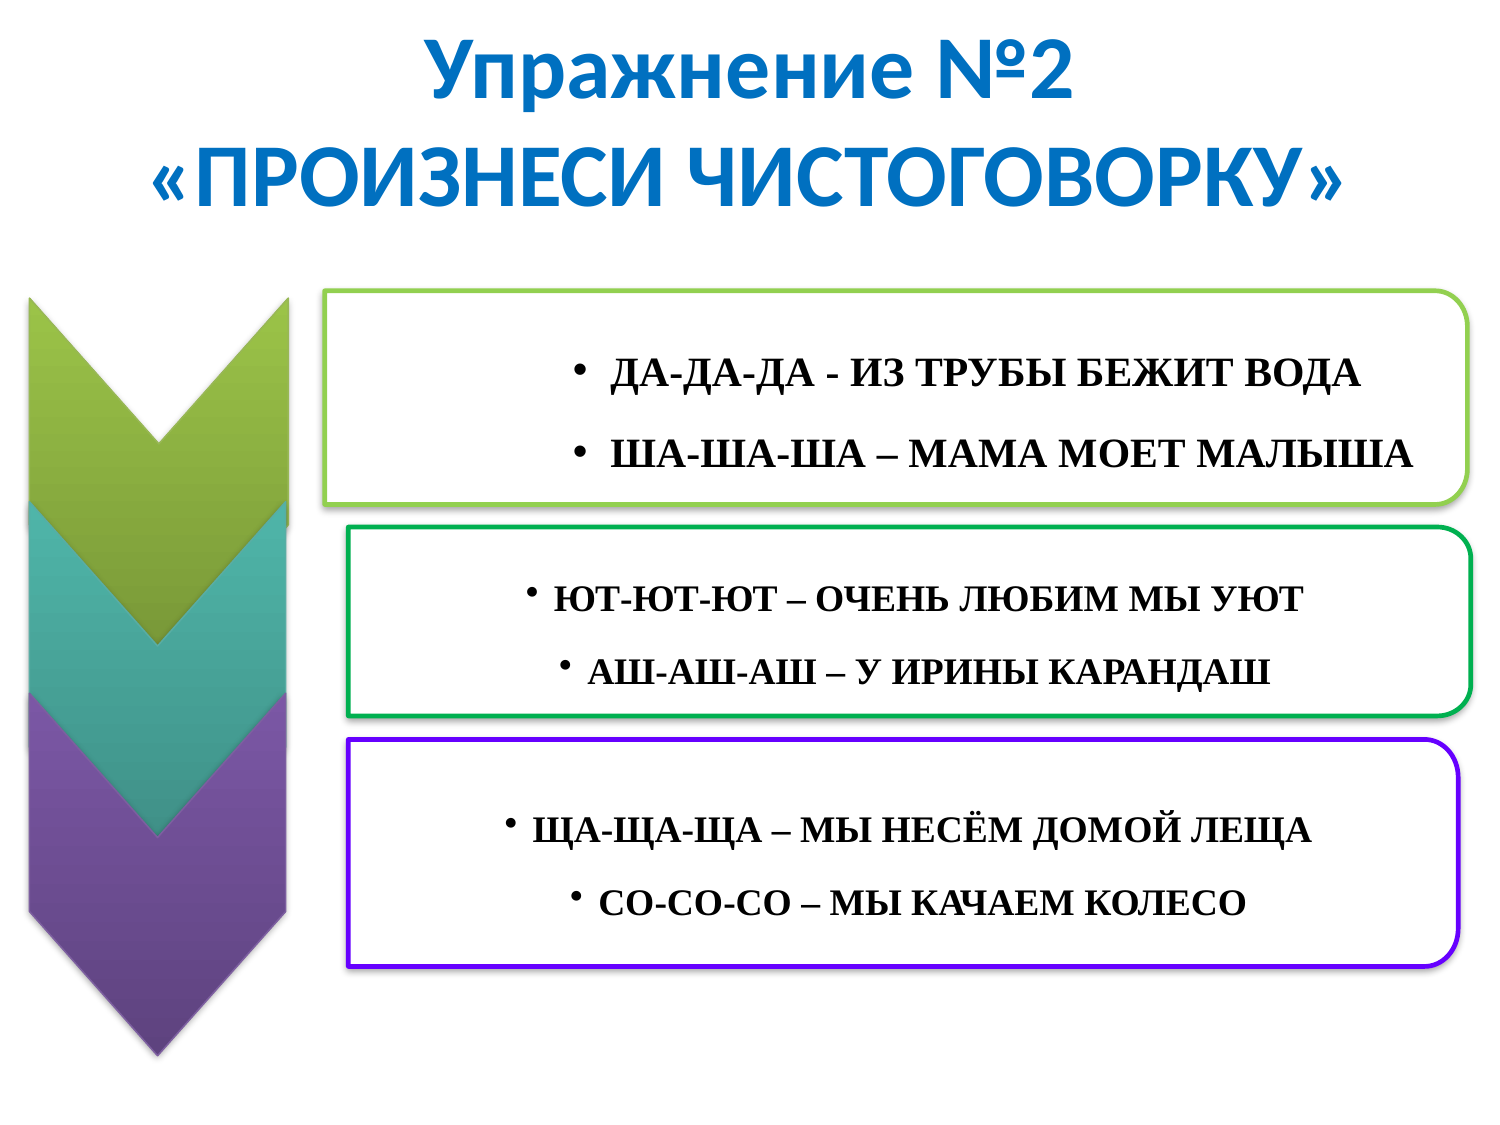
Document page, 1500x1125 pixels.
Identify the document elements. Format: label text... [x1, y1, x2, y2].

title Упражнение №2 «ПРОИЗНЕСИ ЧИСТОГОВОРКУ» [75, 0, 1425, 233]
text_box [28, 501, 287, 830]
text_box ЩА-ЩА-ЩА – МЫ НЕСЁМ ДОМОЙ ЛЕЩА СО-СО-СО – МЫ КАЧАЕМ КОЛЕСО [347, 738, 1459, 968]
text_box ДА-ДА-ДА - ИЗ ТРУБЫ БЕЖИТ ВОДА ША-ША-ША – МАМА МОЕТ МАЛЫША [323, 290, 1469, 506]
text_box [28, 297, 290, 639]
text_box ЮТ-ЮТ-ЮТ – ОЧЕНЬ ЛЮБИМ МЫ УЮТ АШ-АШ-АШ – У ИРИНЫ КАРАНДАШ [347, 526, 1472, 717]
text_box [28, 692, 287, 1057]
